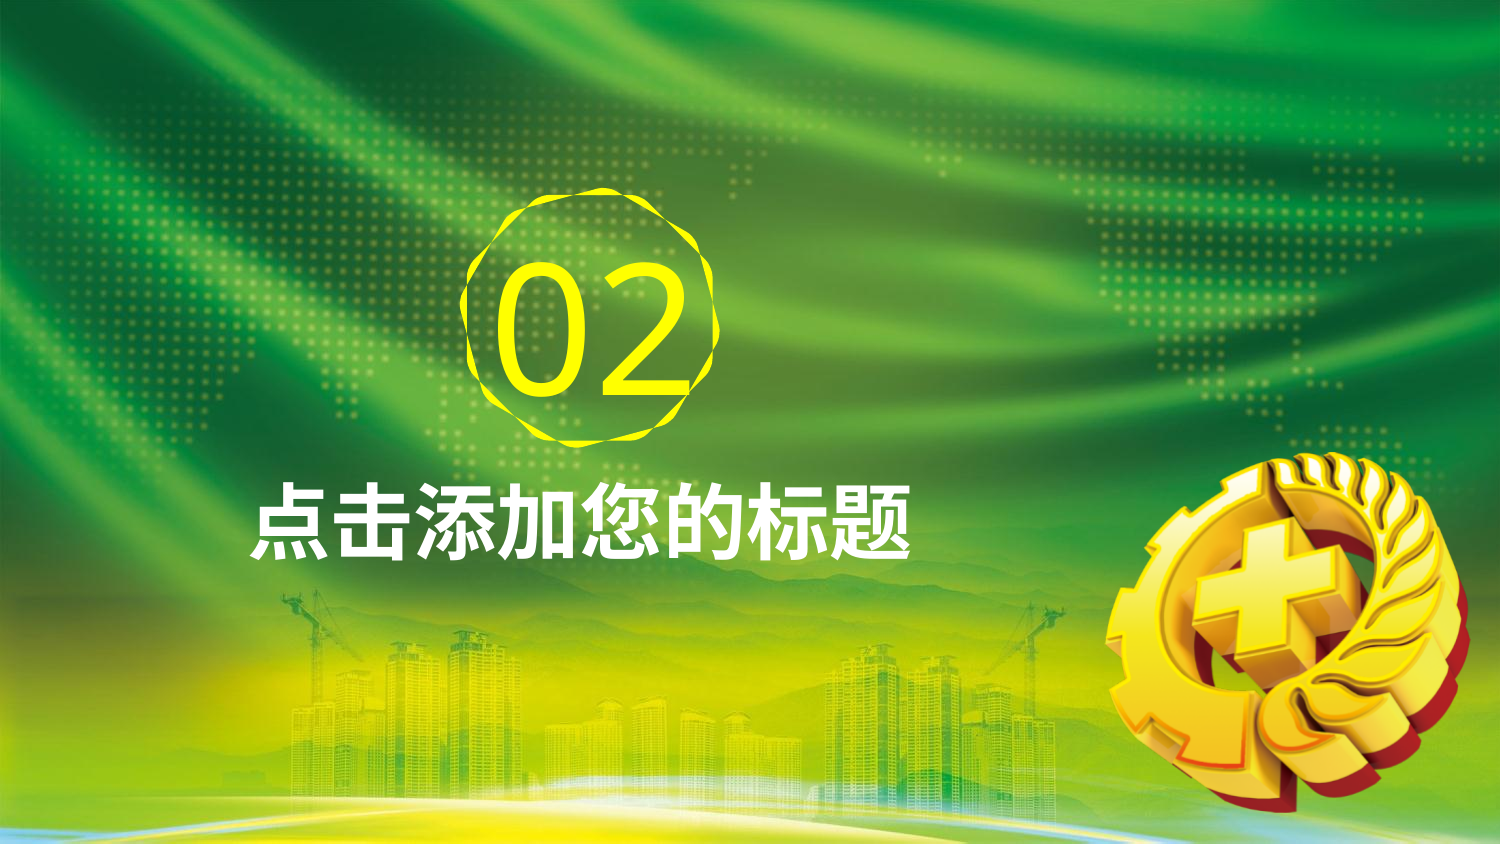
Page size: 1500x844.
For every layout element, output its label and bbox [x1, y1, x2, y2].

picture [0, 0, 1500, 844]
text_box [454, 182, 725, 453]
